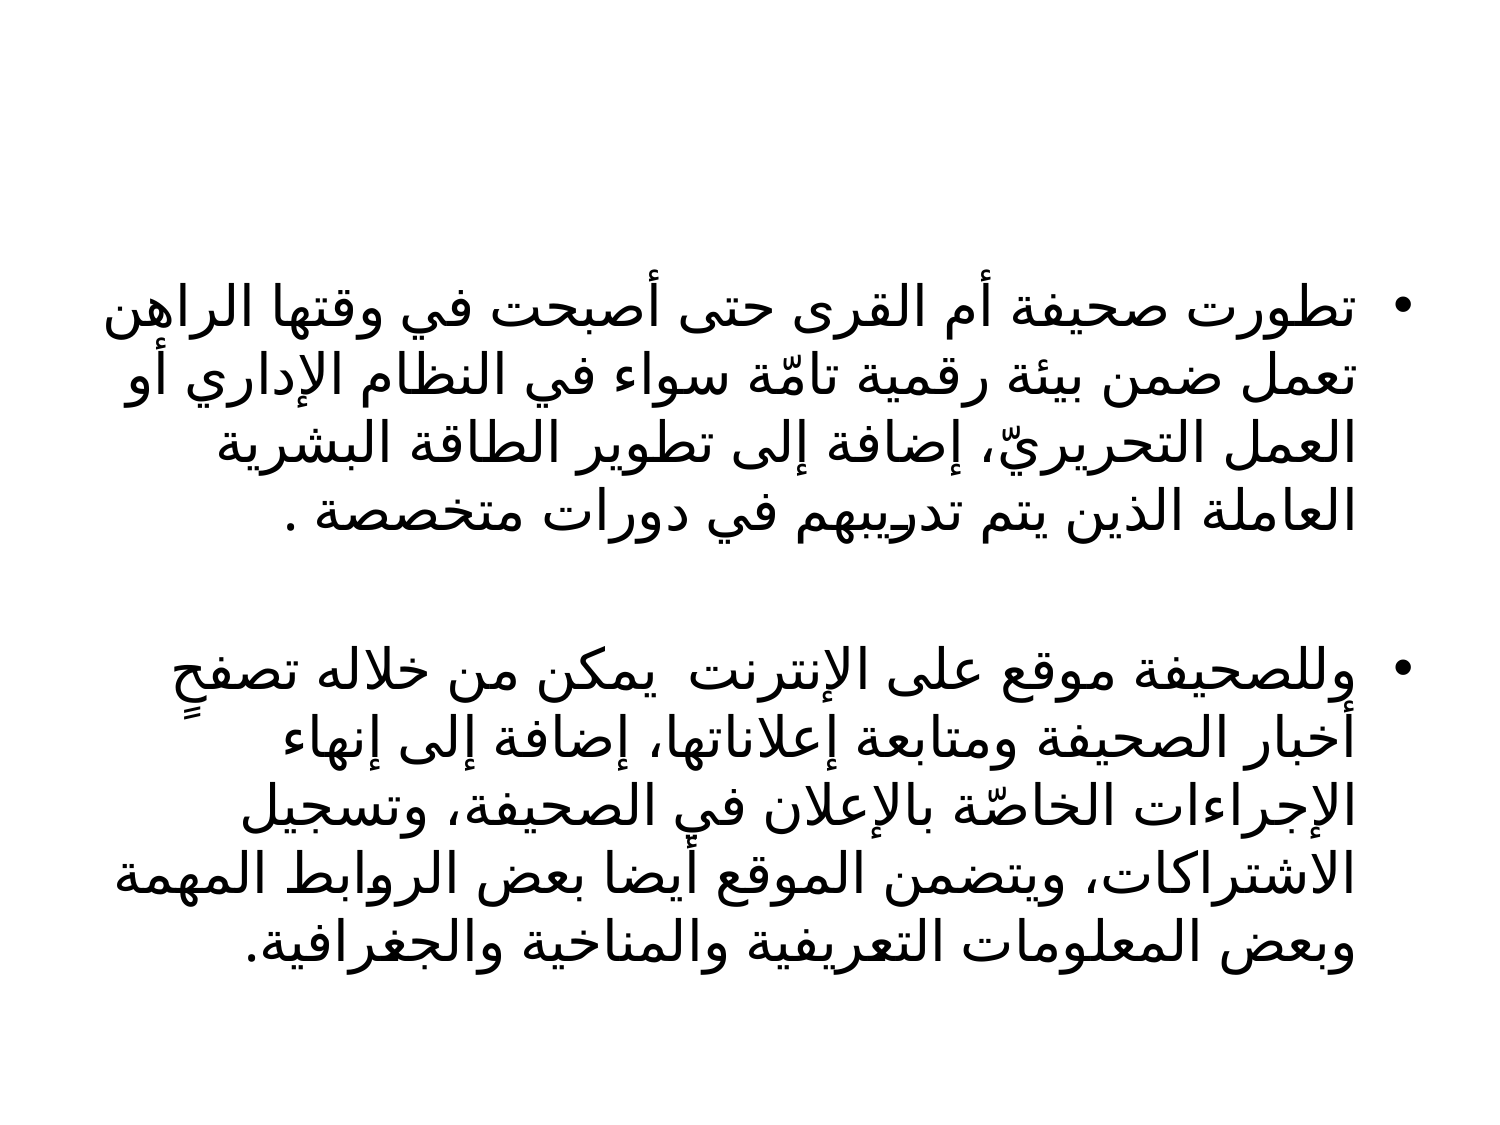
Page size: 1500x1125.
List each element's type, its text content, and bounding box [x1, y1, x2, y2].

list تطورت صحيفة أم القرى حتى أصبحت في وقتها الراهن تعمل ضمن بيئة رقمية تامّة سواء في النظام الإداري أو العمل التحريريّ، إضافة إلى تطوير الطاقة البشرية العاملة الذين يتم تدريبهم في دورات متخصصة . وللصحيفة موقع على الإنترنت يمكن من خلاله تصفحٍ أخبار الصحيفة ومتابعة إعلاناتها، إضافة إلى إنهاء الإجراءات الخاصّة بالإعلان في الصحيفة، وتسجيل الاشتراكات، ويتضمن الموقع أيضا بعض الروابط المهمة وبعض المعلومات التعريفية والمناخية والجغرافية. [75, 262, 1425, 1005]
